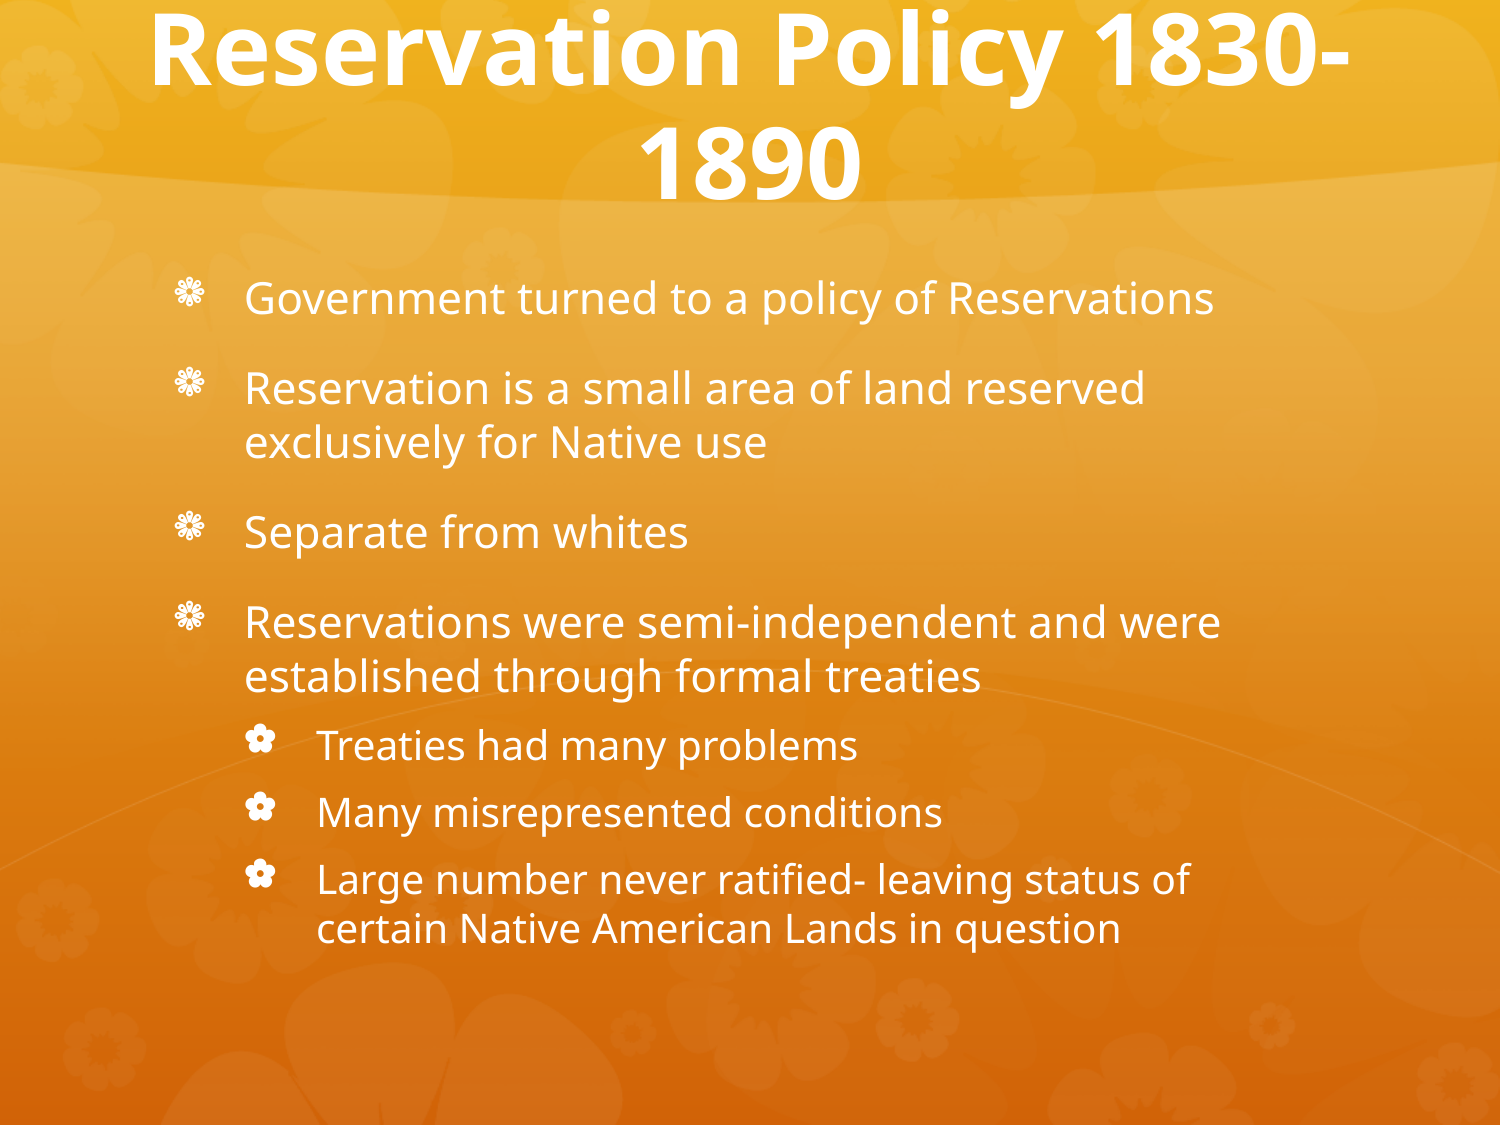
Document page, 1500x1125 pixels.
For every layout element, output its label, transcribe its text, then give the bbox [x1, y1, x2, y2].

list Government turned to a policy of Reservations Reservation is a small area of land reserved exclusively for Native use Separate from whites Reservations were semi-independent and were established through formal treaties Treaties had many problems Many misrepresented conditions Large number never ratified- leaving status of certain Native American Lands in question [156, 262, 1344, 967]
picture [0, 0, 1500, 1125]
title Reservation Policy 1830-1890 [127, 14, 1372, 203]
